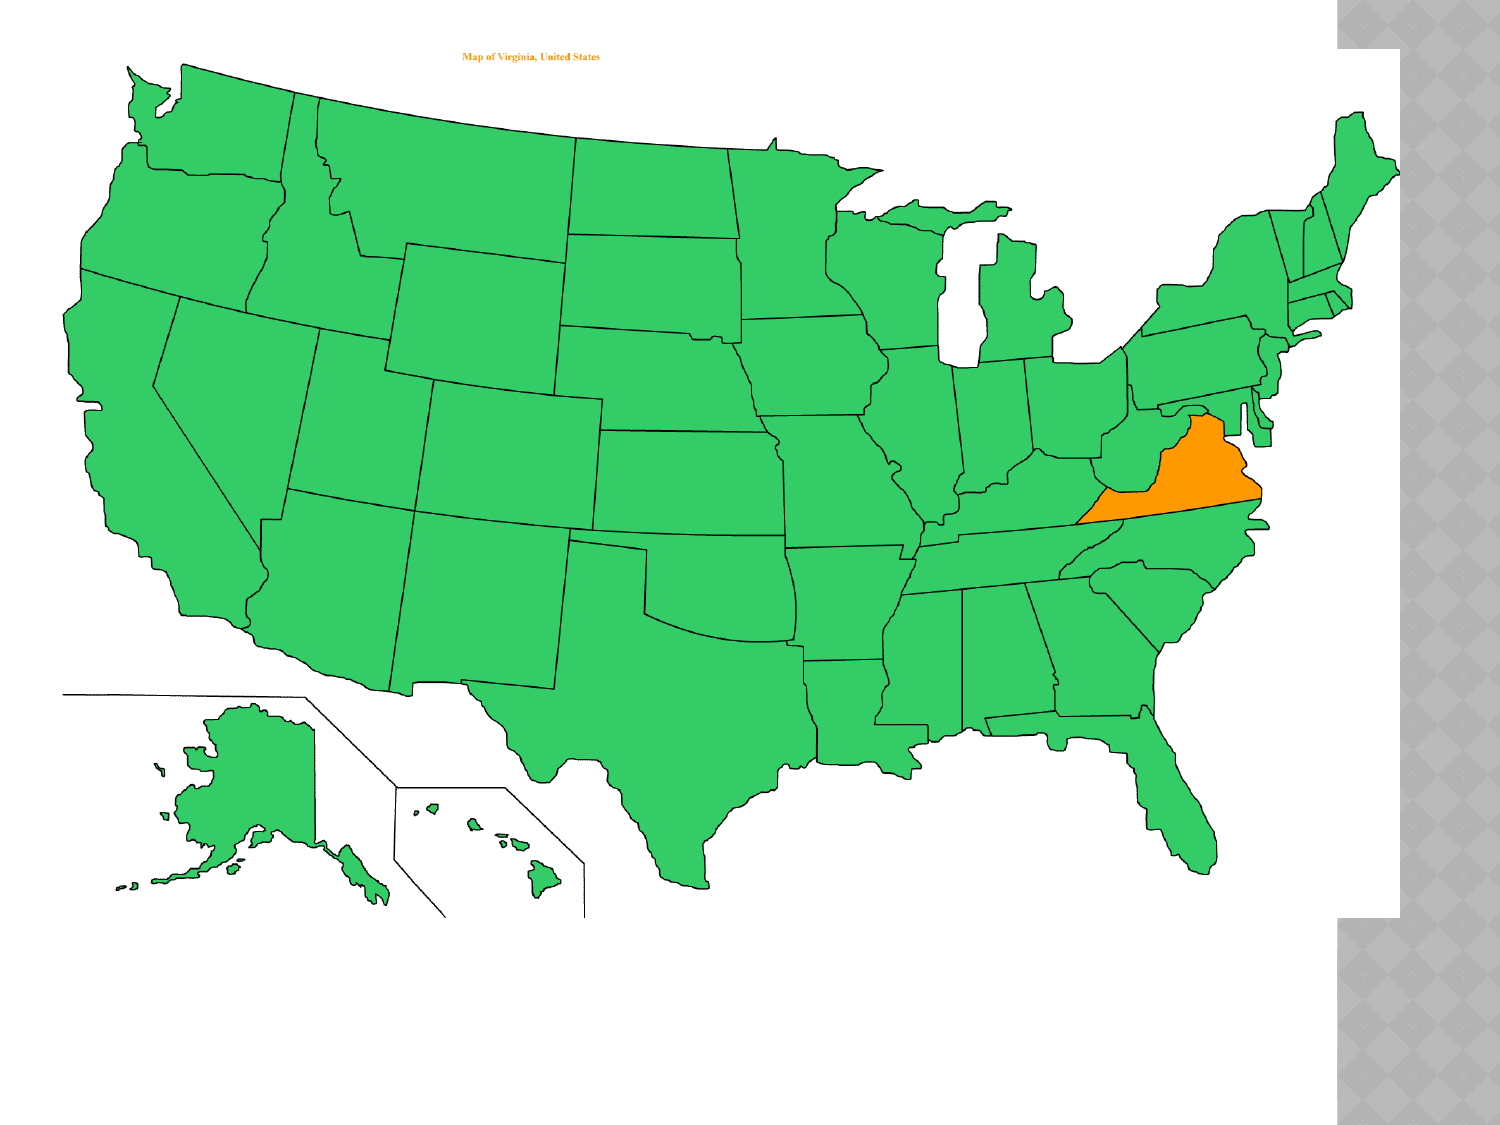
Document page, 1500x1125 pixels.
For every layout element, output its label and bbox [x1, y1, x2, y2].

picture [61, 49, 1401, 918]
